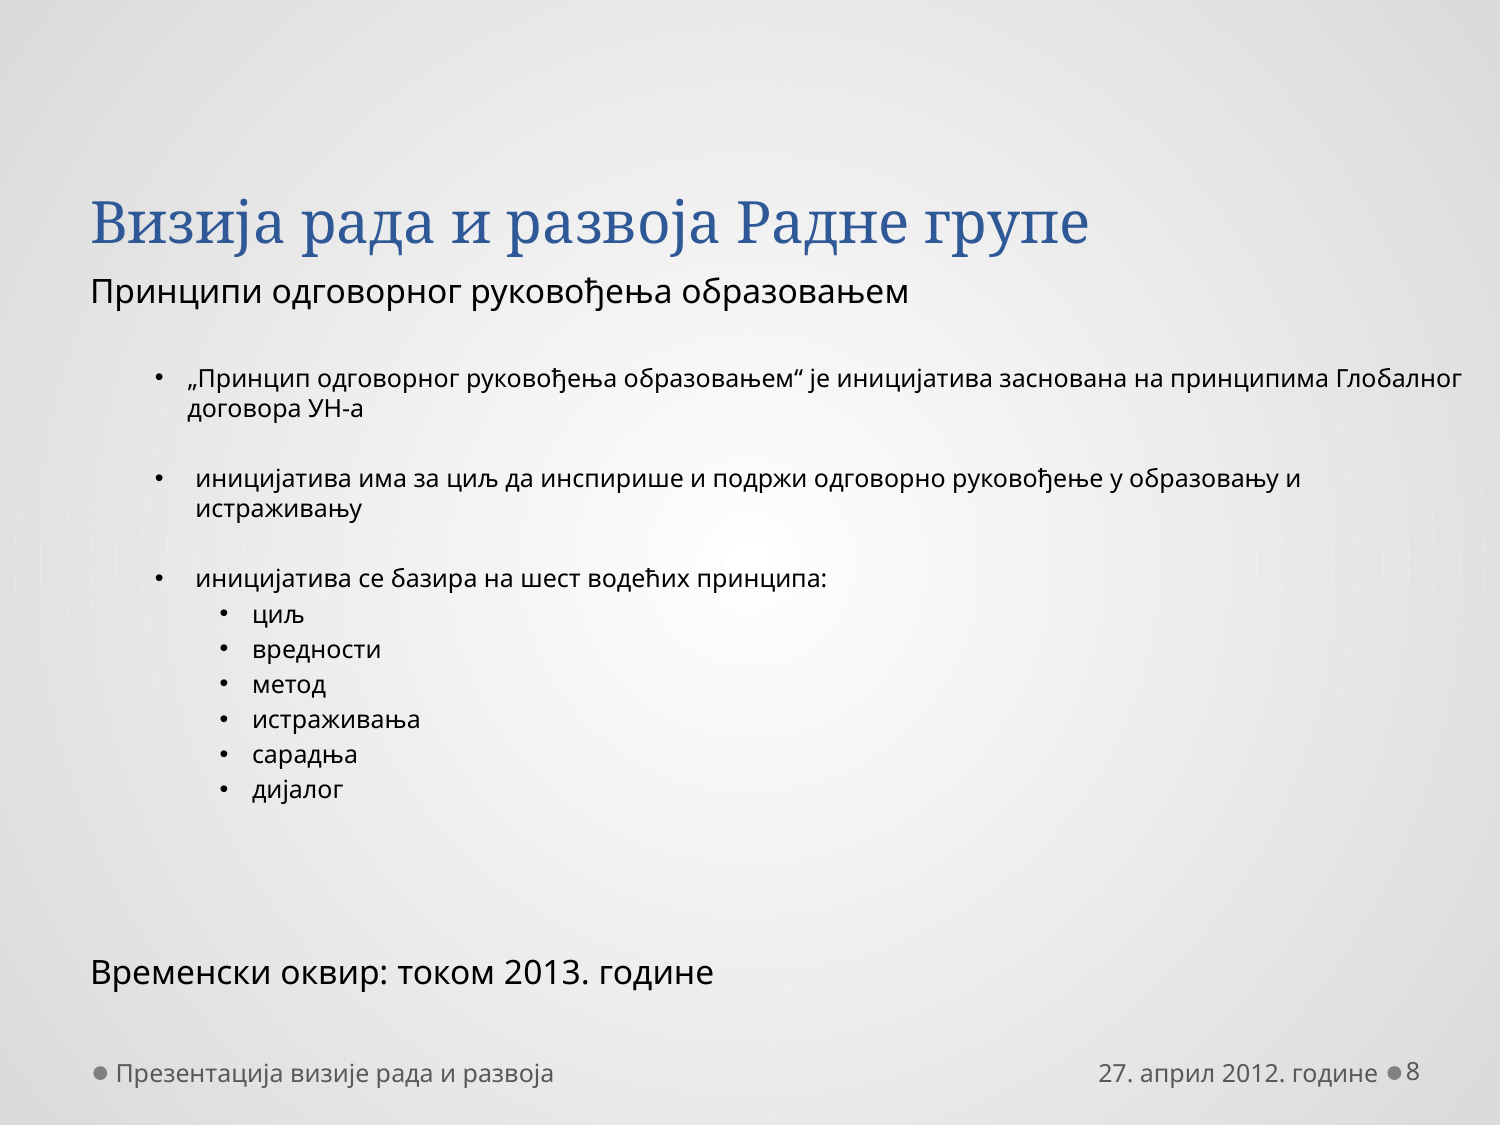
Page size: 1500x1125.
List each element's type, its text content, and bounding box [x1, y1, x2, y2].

title Визија рада и развоја Радне групе [75, 0, 1425, 262]
slide_number 8 [1401, 1042, 1494, 1103]
list Принципи одговорног руковођења образовањем „Принцип одговорног руковођења образовањем“ је иницијатива заснована на принципима Глобалног договора УН-а иницијатива има за циљ да инспирише и подржи одговорно руковођење у образовању и истраживању иницијатива се базира на шест водећих принципа: циљ вредности метод истраживања сарадња дијалог Временски оквир: током 2013. године [75, 262, 1483, 1005]
slide_number 27. април 2012. године [1043, 1042, 1386, 1103]
footer Презентација визије рада и развоја [108, 1042, 632, 1103]
